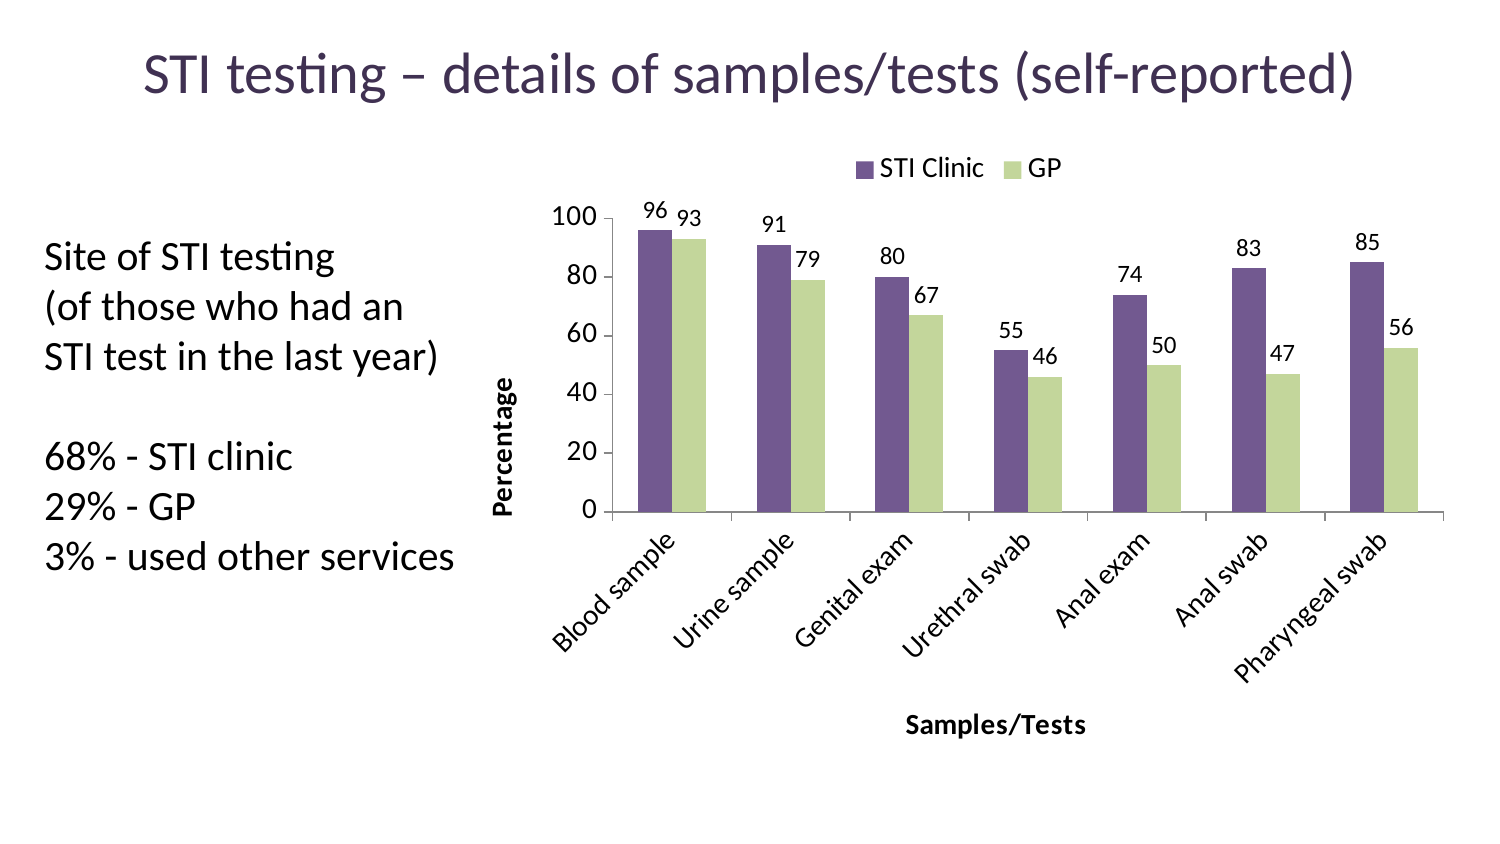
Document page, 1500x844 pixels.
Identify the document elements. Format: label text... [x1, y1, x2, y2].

text_box Site of STI testing (of those who had an STI test in the last year) 68% - STI clinic 29% - GP 3% - used other services [29, 221, 449, 586]
chart [454, 138, 1465, 777]
title STI testing – details of samples/tests (self-reported) [0, 0, 1500, 142]
